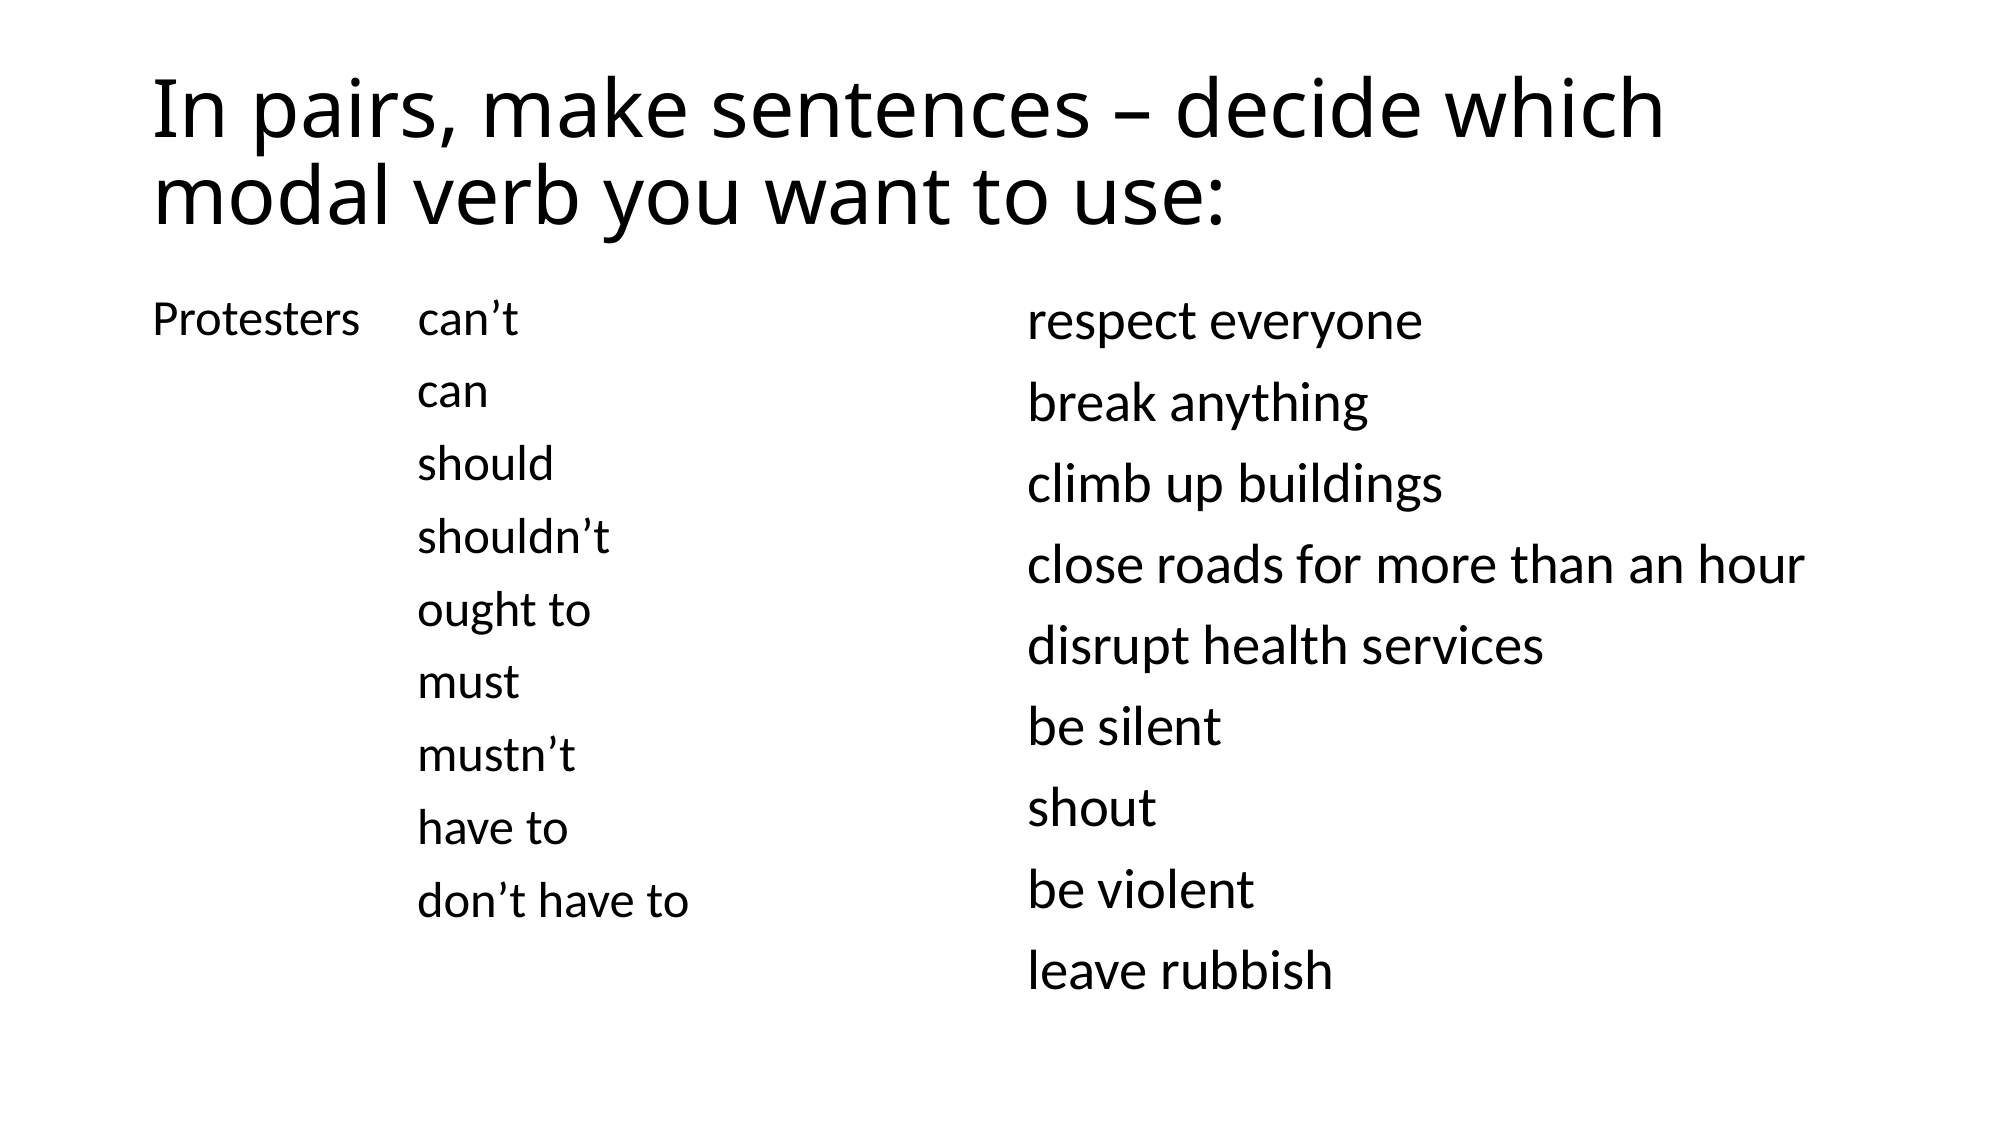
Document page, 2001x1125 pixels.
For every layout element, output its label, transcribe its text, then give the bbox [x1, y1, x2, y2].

list Protesters can’t can should shouldn’t ought to must mustn’t have to don’t have to [137, 283, 988, 1014]
list respect everyone break anything climb up buildings close roads for more than an hour disrupt health services be silent shout be violent leave rubbish [1012, 283, 1863, 1014]
title In pairs, make sentences – decide which modal verb you want to use: [137, 59, 1863, 250]
